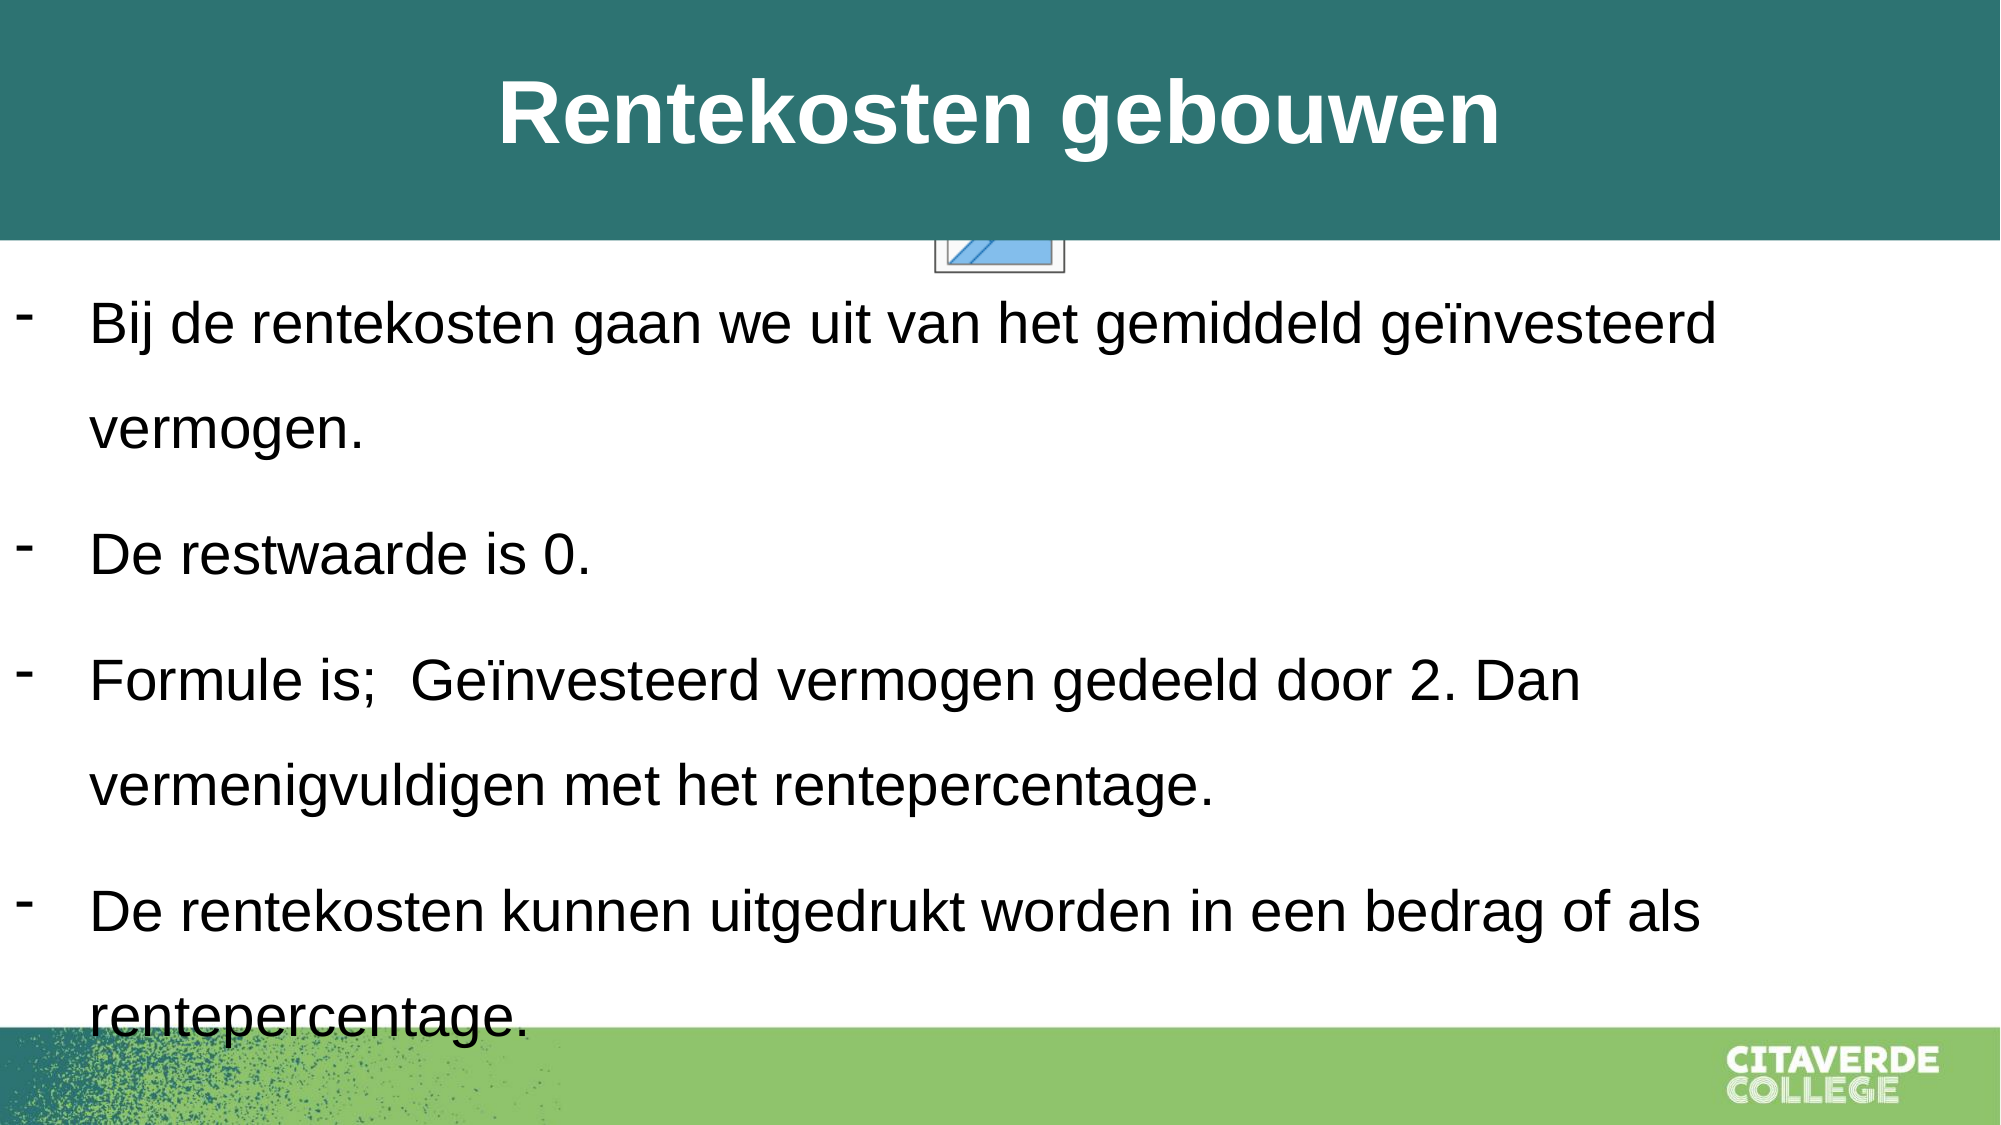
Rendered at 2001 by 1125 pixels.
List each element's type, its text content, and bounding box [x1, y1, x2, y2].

list Bij de rentekosten gaan we uit van het gemiddeld geïnvesteerd vermogen. De restwaarde is 0. Formule is; Geïnvesteerd vermogen gedeeld door 2. Dan vermenigvuldigen met het rentepercentage. De rentekosten kunnen uitgedrukt worden in een bedrag of als rentepercentage. [0, 444, 2000, 1020]
picture [0, 0, 2001, 1125]
